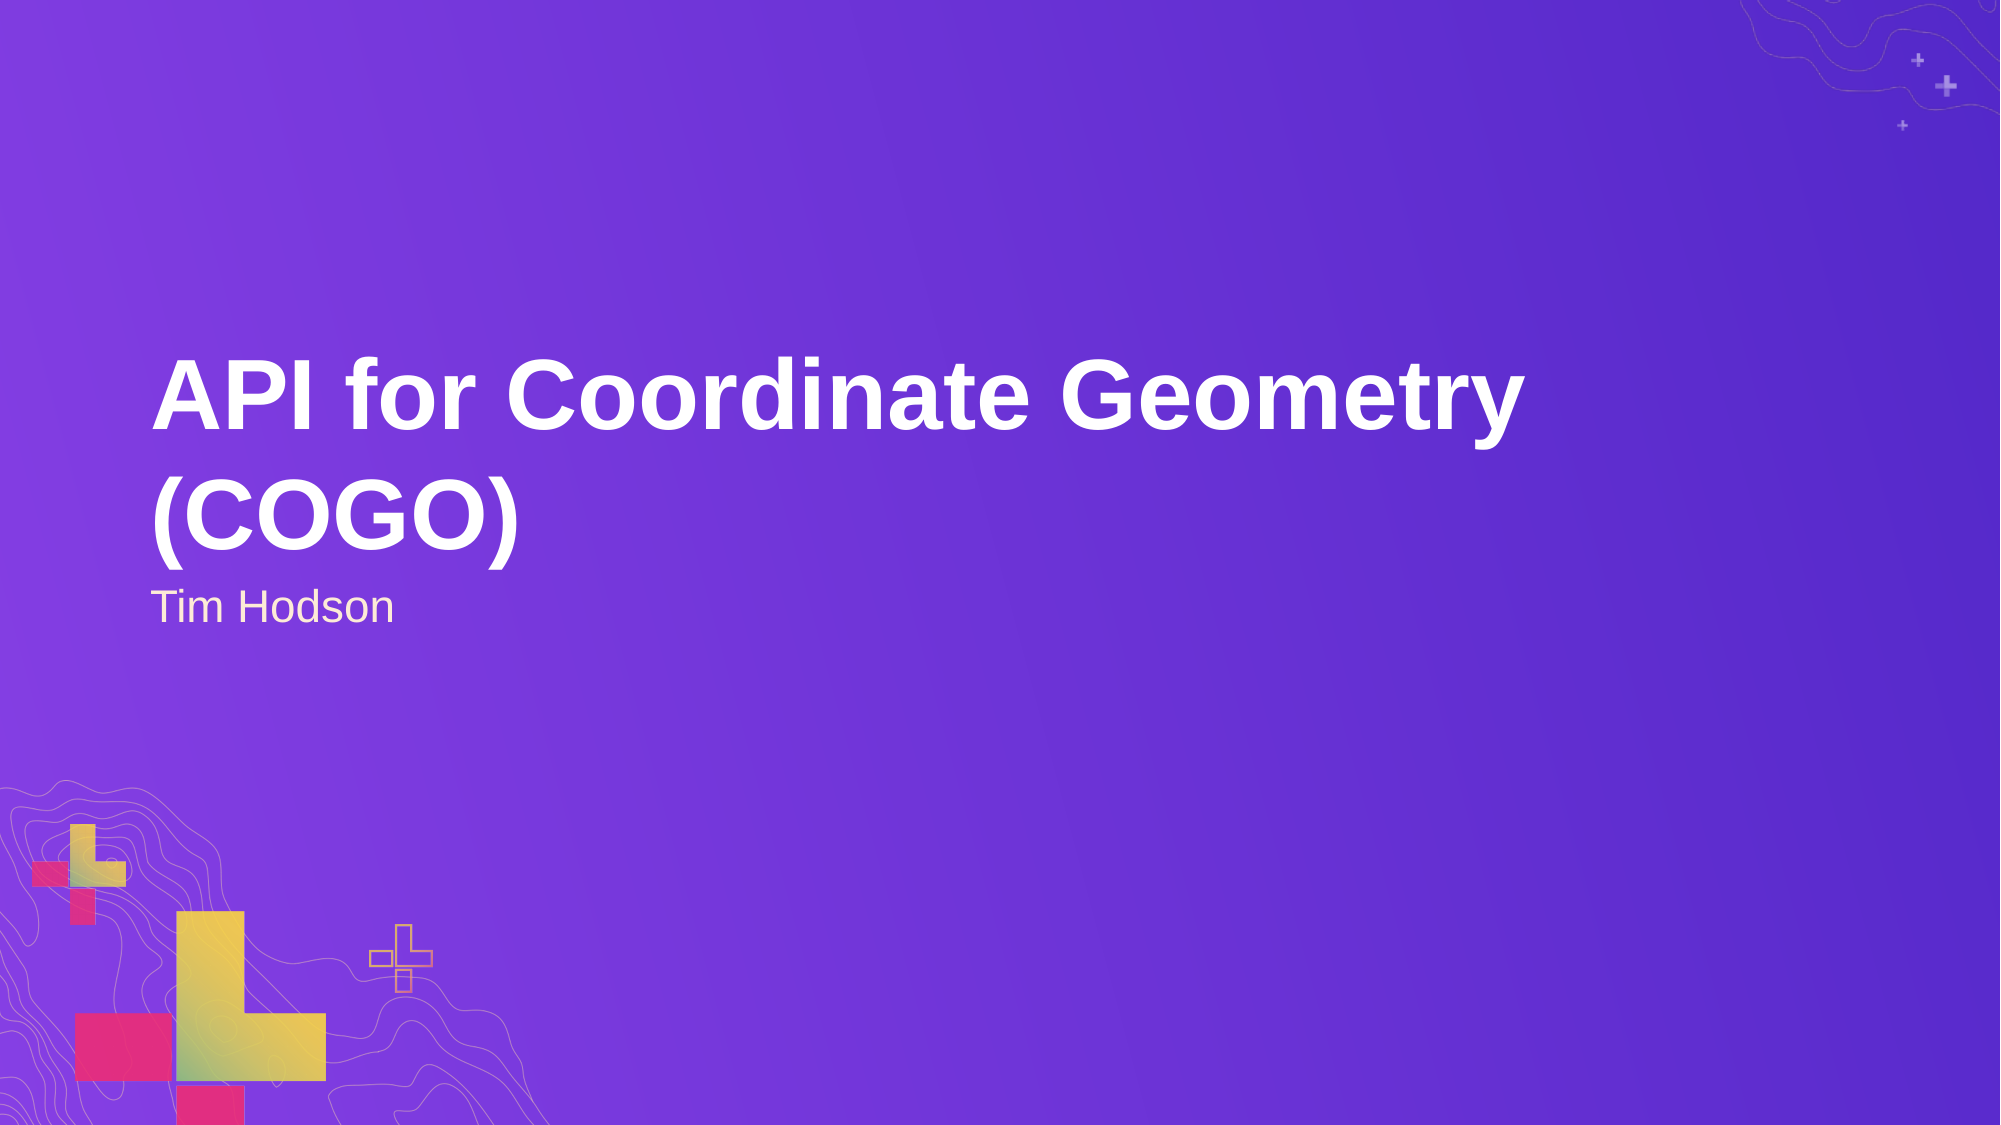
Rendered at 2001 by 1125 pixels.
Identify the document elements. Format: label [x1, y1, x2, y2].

text_box [0, 0, 2000, 1125]
